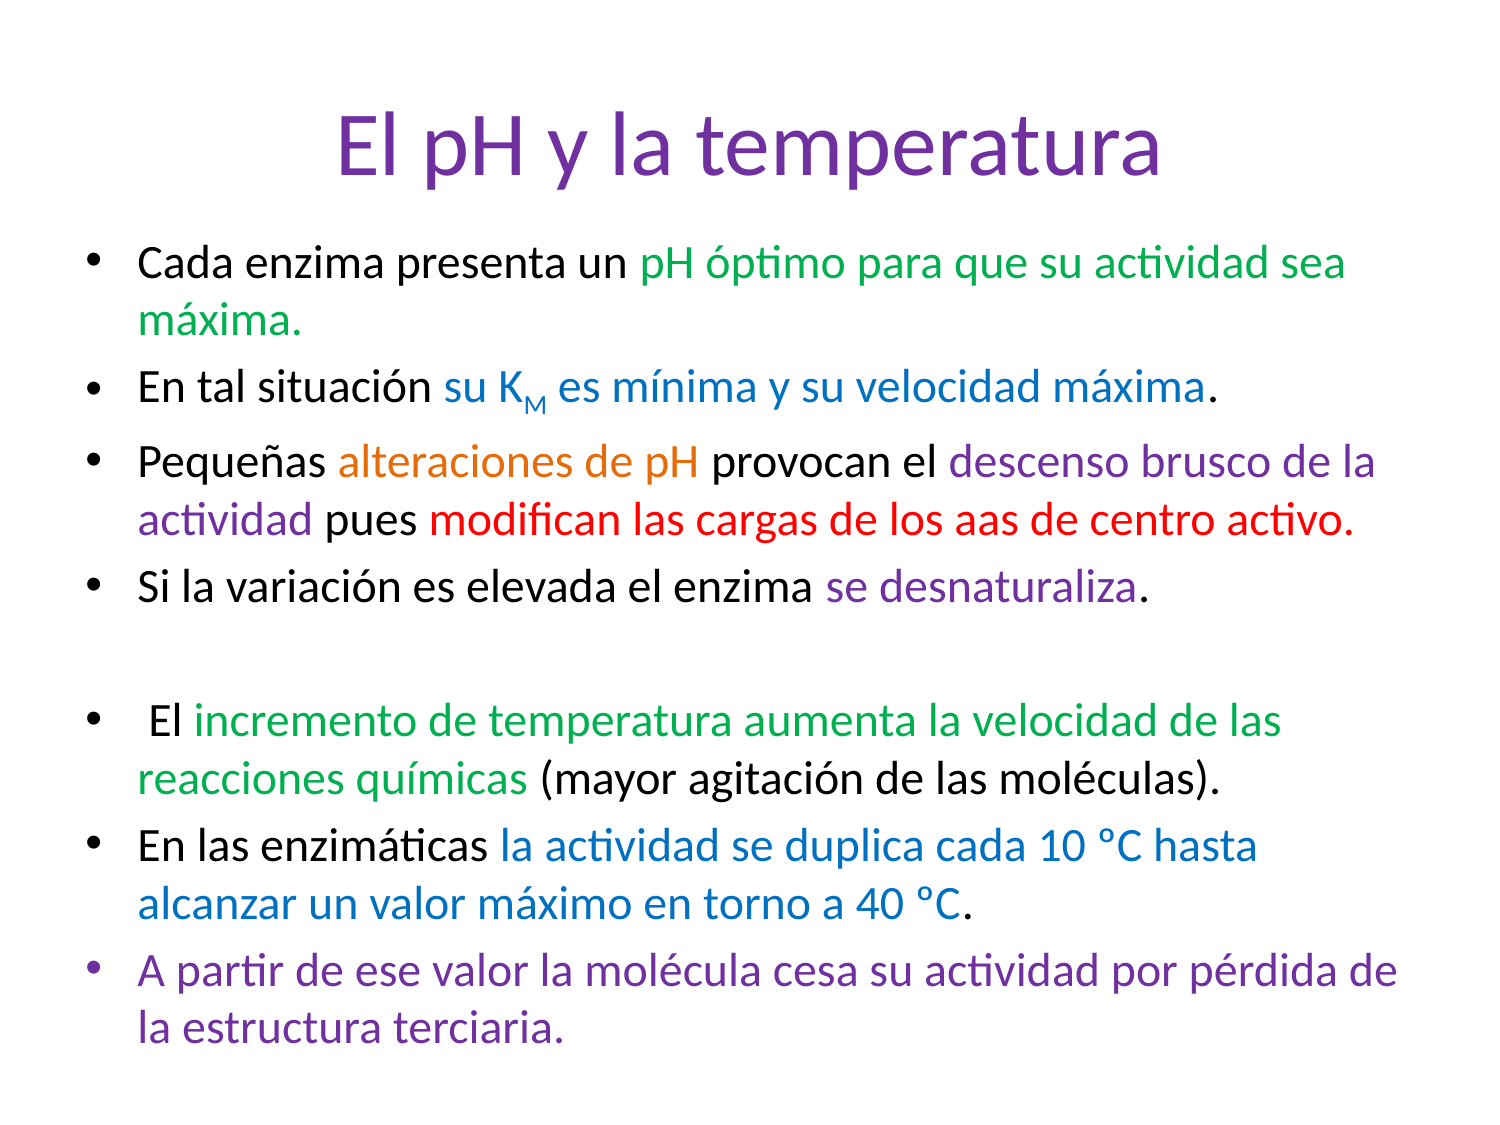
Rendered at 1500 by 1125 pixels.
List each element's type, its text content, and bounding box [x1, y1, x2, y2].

title El pH y la temperatura [75, 45, 1425, 222]
list Cada enzima presenta un pH óptimo para que su actividad sea máxima. En tal situación su KM es mínima y su velocidad máxima. Pequeñas alteraciones de pH provocan el descenso brusco de la actividad pues modifican las cargas de los aas de centro activo. Si la variación es elevada el enzima se desnaturaliza. El incremento de temperatura aumenta la velocidad de las reacciones químicas (mayor agitación de las moléculas). En las enzimáticas la actividad se duplica cada 10 ºC hasta alcanzar un valor máximo en torno a 40 ºC. A partir de ese valor la molécula cesa su actividad por pérdida de la estructura terciaria. [70, 222, 1425, 1079]
